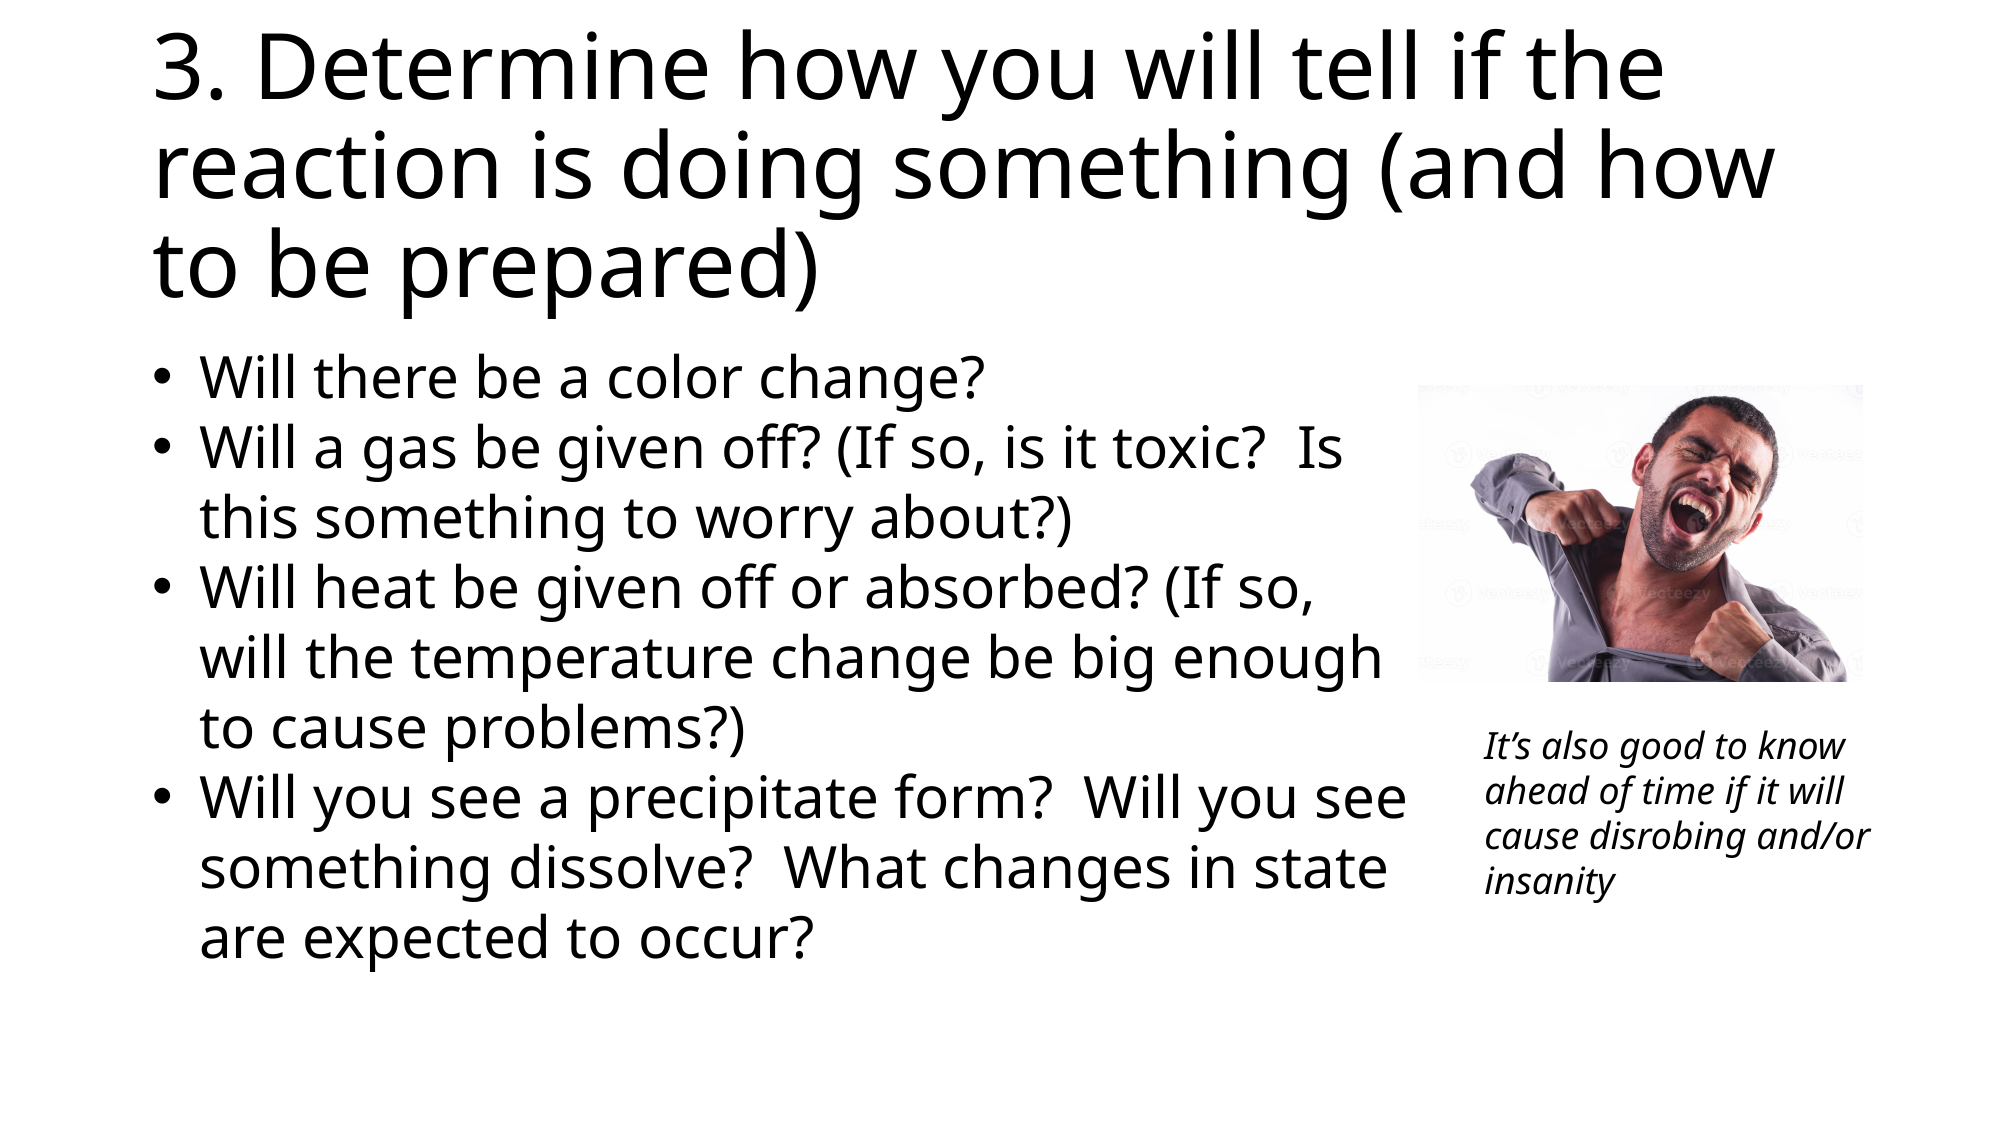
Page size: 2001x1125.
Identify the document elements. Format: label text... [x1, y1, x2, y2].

text_box It’s also good to know ahead of time if it will cause disrobing and/or insanity [1469, 714, 1946, 910]
title 3. Determine how you will tell if the reaction is doing something (and how to be prepared) [137, 59, 1863, 278]
text_box Will there be a color change? Will a gas be given off? (If so, is it toxic? Is this something to worry about?) Will heat be given off or absorbed? (If so, will the temperature change be big enough to cause problems?) Will you see a precipitate form? Will you see something dissolve? What changes in state are expected to occur? [137, 333, 1429, 1023]
picture [1417, 385, 1863, 683]
